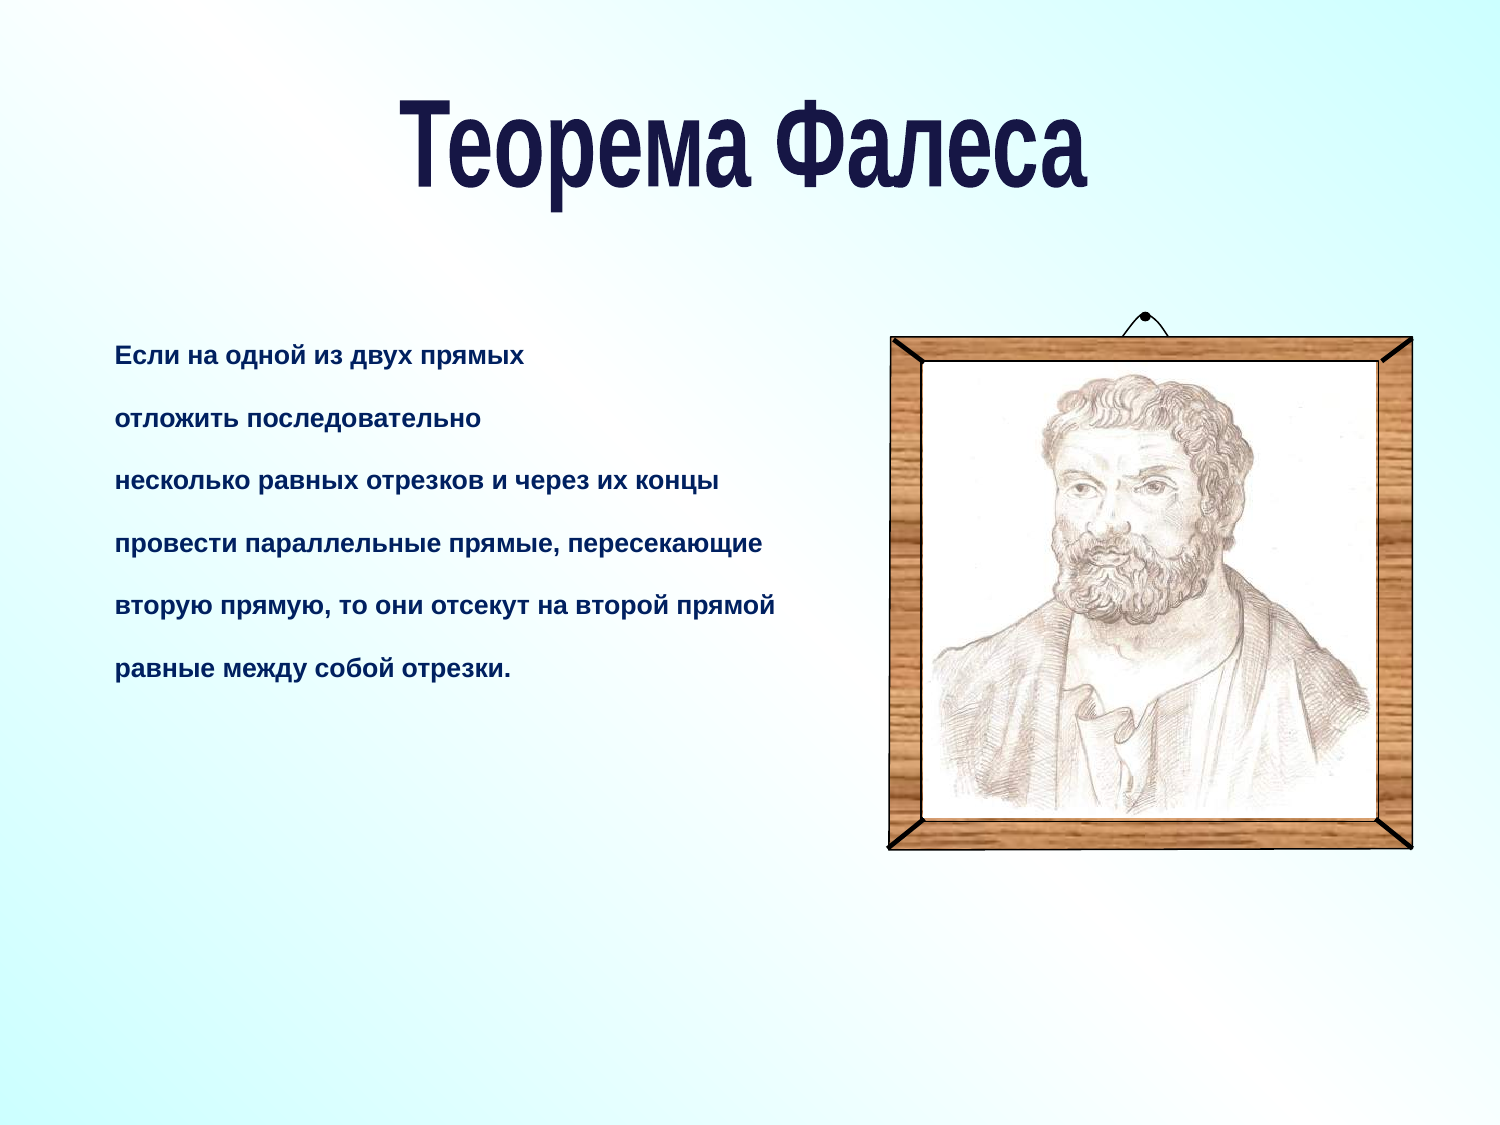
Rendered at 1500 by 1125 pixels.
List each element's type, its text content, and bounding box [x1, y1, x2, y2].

text_box Если на одной из двух прямых отложить последовательно несколько равных отрезков и через их концы провести параллельные прямые, пересекающие вторую прямую, то они отсекут на второй прямой равные между собой отрезки. [99, 299, 863, 690]
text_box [887, 312, 1413, 851]
